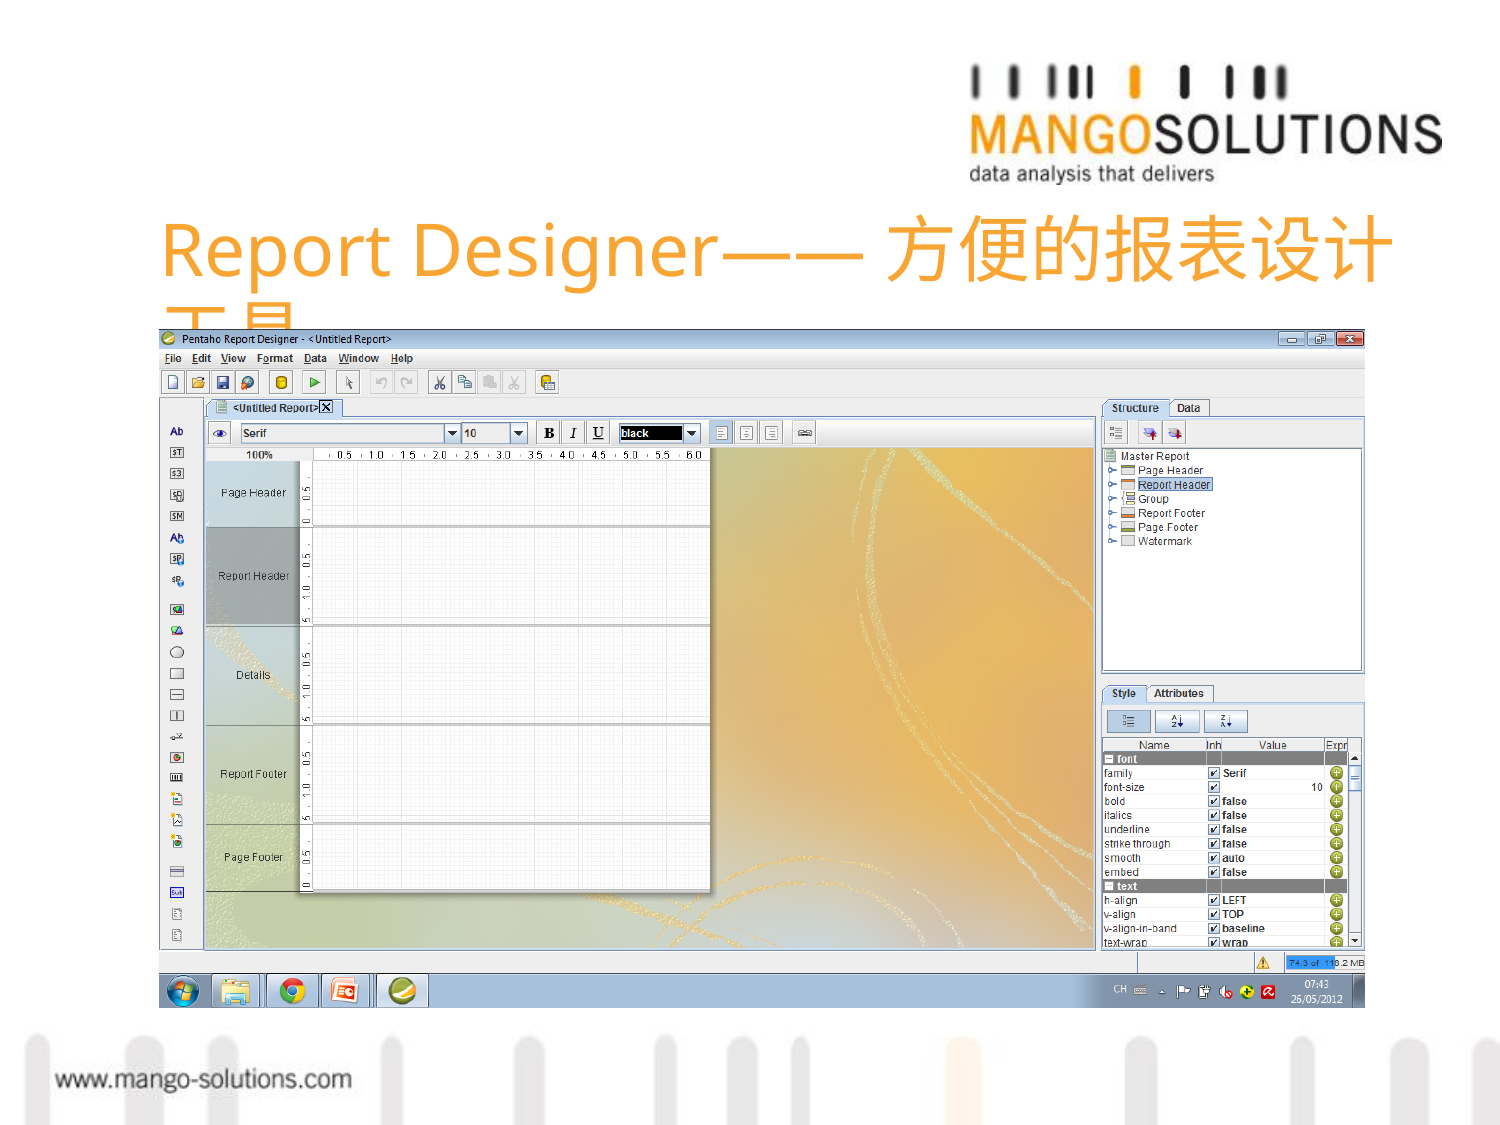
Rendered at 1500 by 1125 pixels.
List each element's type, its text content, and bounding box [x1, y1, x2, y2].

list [159, 329, 1365, 1008]
picture [0, 1012, 1500, 1125]
title Report Designer——方便的报表设计工具 [159, 207, 1455, 384]
picture [969, 61, 1442, 185]
